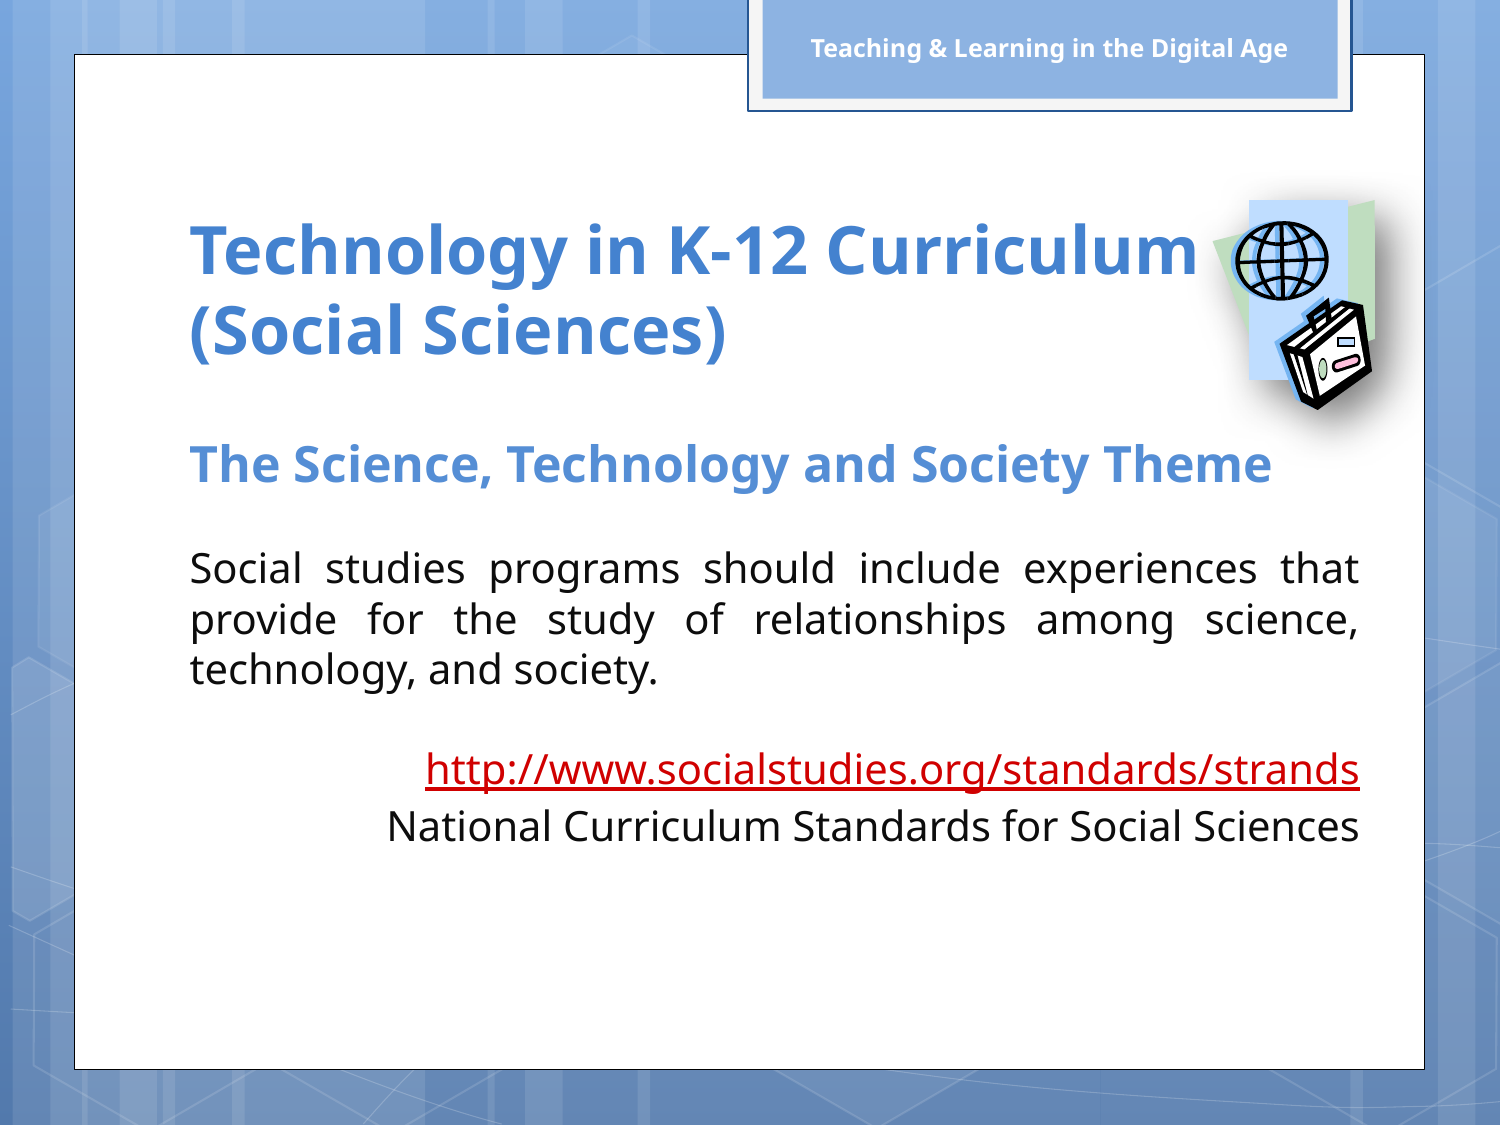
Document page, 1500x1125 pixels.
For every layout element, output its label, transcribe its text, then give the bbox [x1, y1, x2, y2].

text_box Teaching & Learning in the Digital Age [787, 24, 1313, 70]
text_box The Science, Technology and Society Theme Social studies programs should include experiences that provide for the study of relationships among science, technology, and society. http://www.socialstudies.org/standards/strands National Curriculum Standards for Social Sciences [174, 424, 1375, 1042]
picture [1212, 199, 1376, 411]
title Technology in K-12 Curriculum (Social Sciences) [174, 162, 1217, 375]
